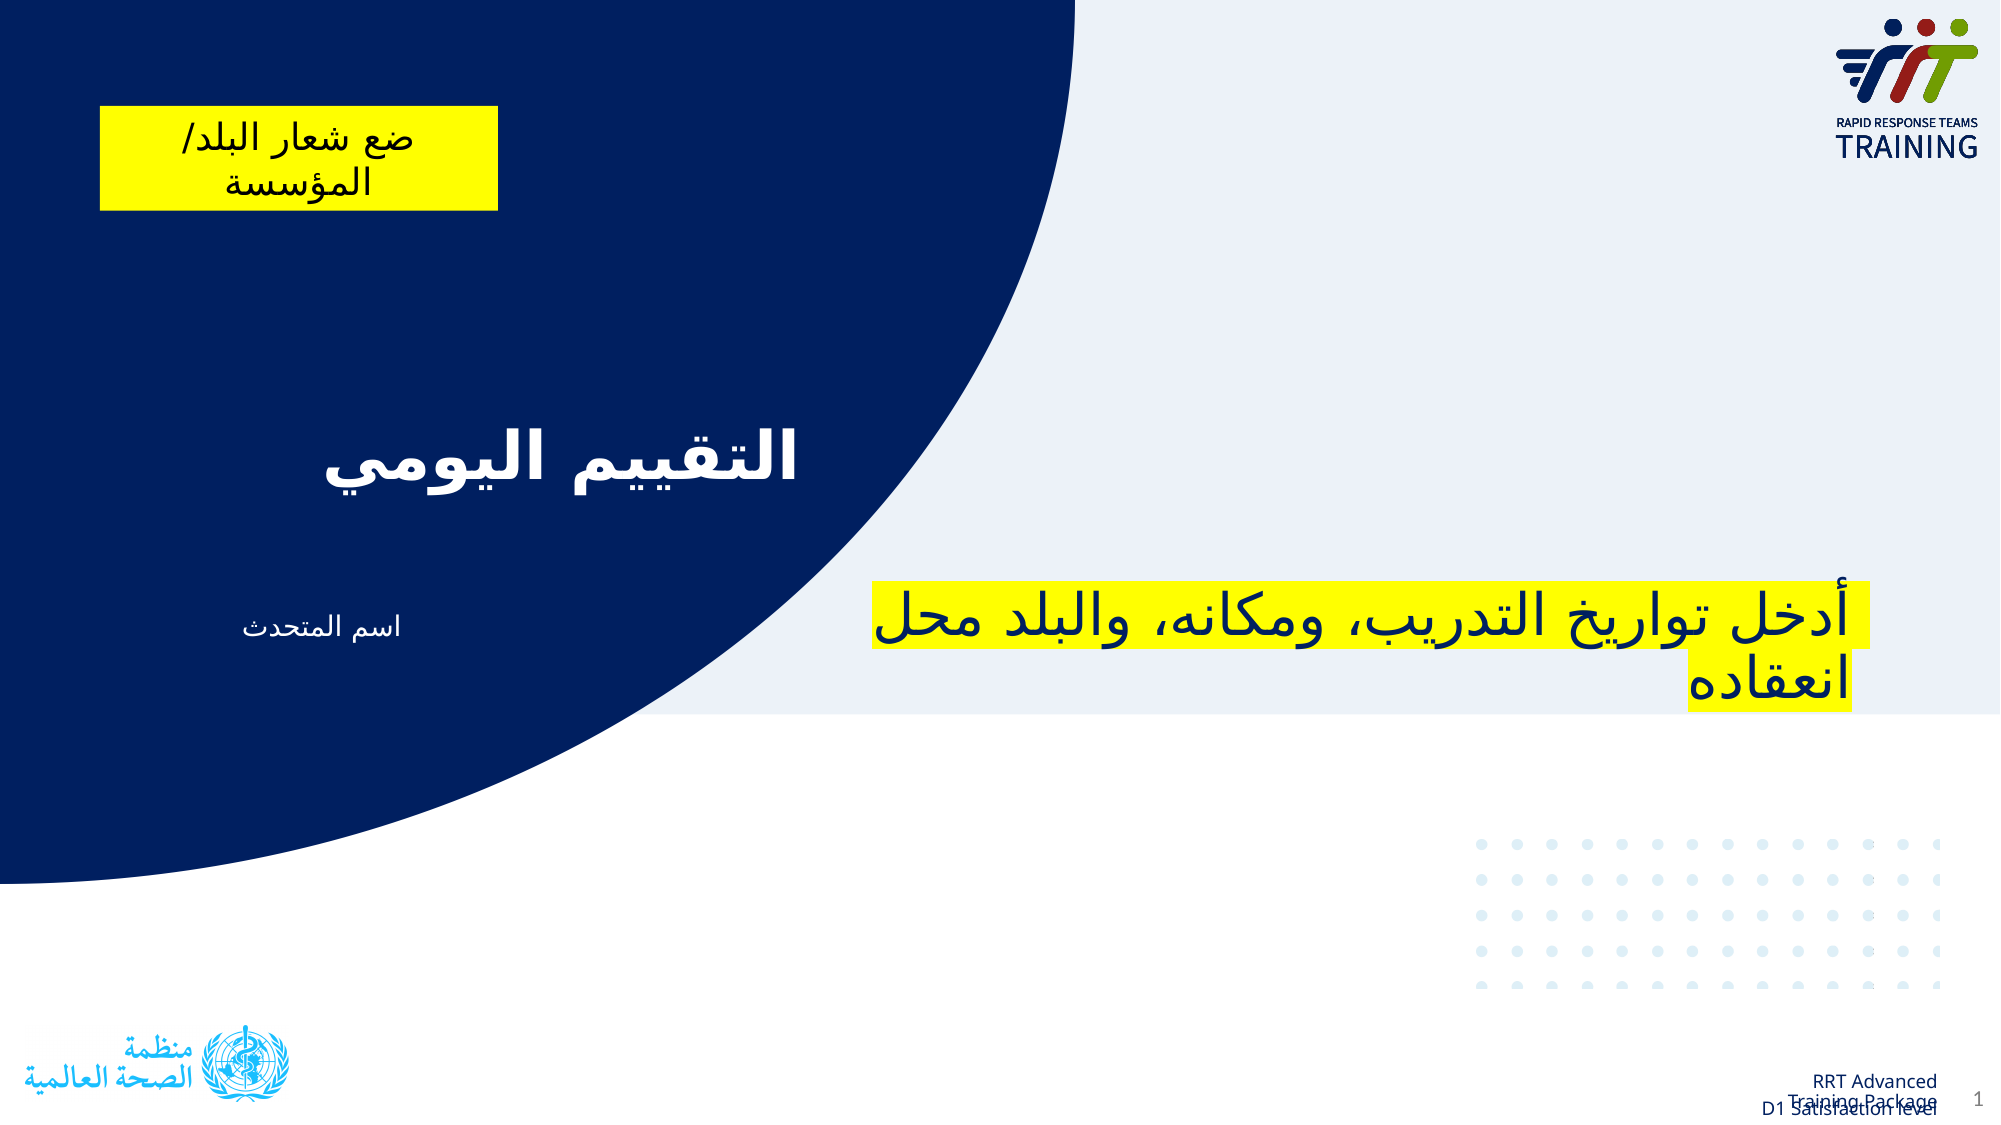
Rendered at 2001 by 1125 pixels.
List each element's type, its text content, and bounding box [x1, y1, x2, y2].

picture [0, 0, 1075, 884]
picture [25, 1025, 289, 1102]
list أدخل تواريخ التدريب، ومكانه، والبلد محل انعقاده [786, 572, 1861, 724]
picture [1835, 19, 1978, 167]
text_box ضع شعار البلد/ المؤسسة [99, 105, 498, 211]
title التقييم اليومي [84, 259, 810, 657]
text_box اسم المتحدث [97, 562, 410, 656]
picture [1476, 839, 1940, 989]
